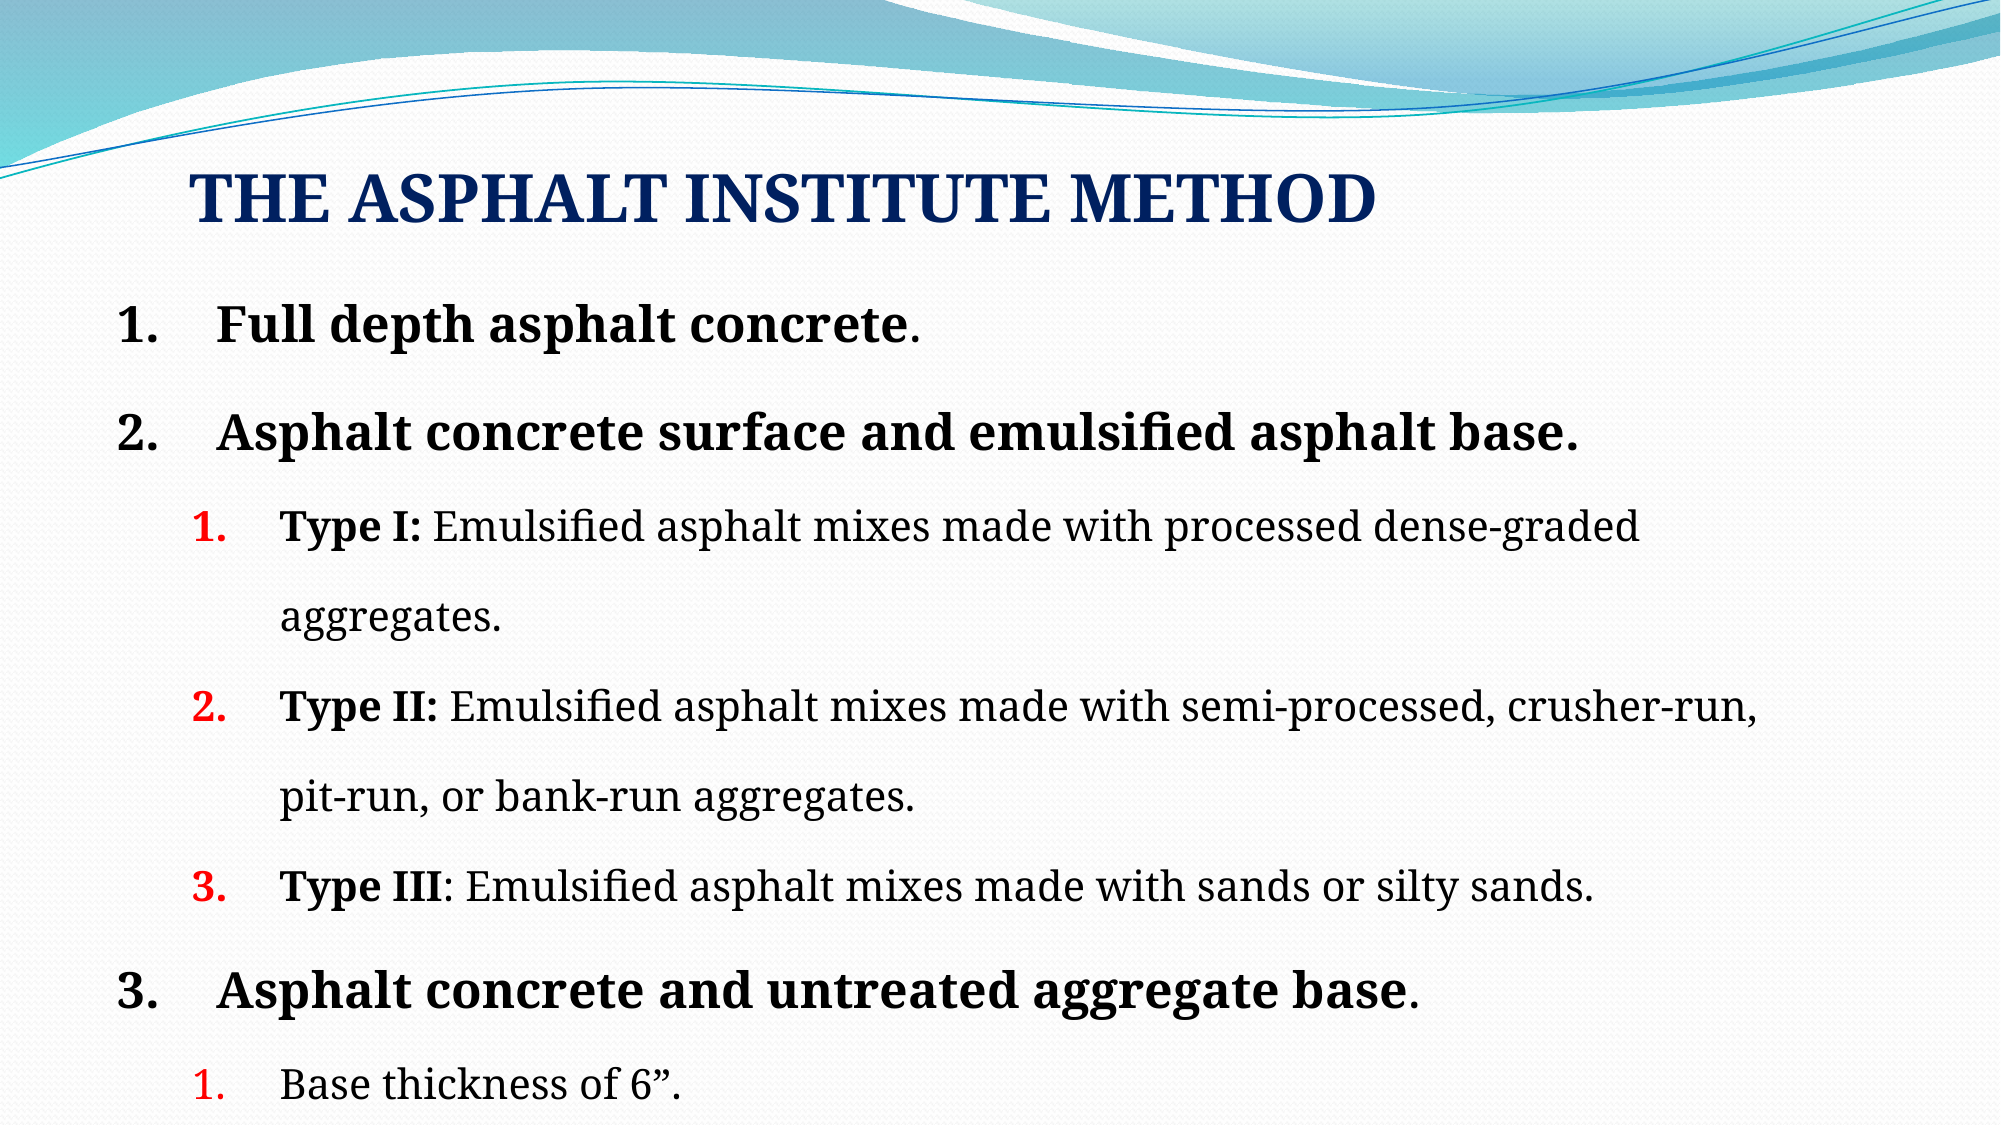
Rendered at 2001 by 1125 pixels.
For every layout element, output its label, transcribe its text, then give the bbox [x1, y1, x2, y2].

text_box Full depth asphalt concrete. Asphalt concrete surface and emulsified asphalt base. Type I: Emulsified asphalt mixes made with processed dense-graded aggregates. Type II: Emulsified asphalt mixes made with semi-processed, crusher-run, pit-run, or bank-run aggregates. Type III: Emulsified asphalt mixes made with sands or silty sands. Asphalt concrete and untreated aggregate base. Base thickness of 6”. Base thickness of 12”. [102, 236, 1816, 1125]
text_box THE ASPHALT INSTITUTE METHOD [174, 148, 1762, 244]
